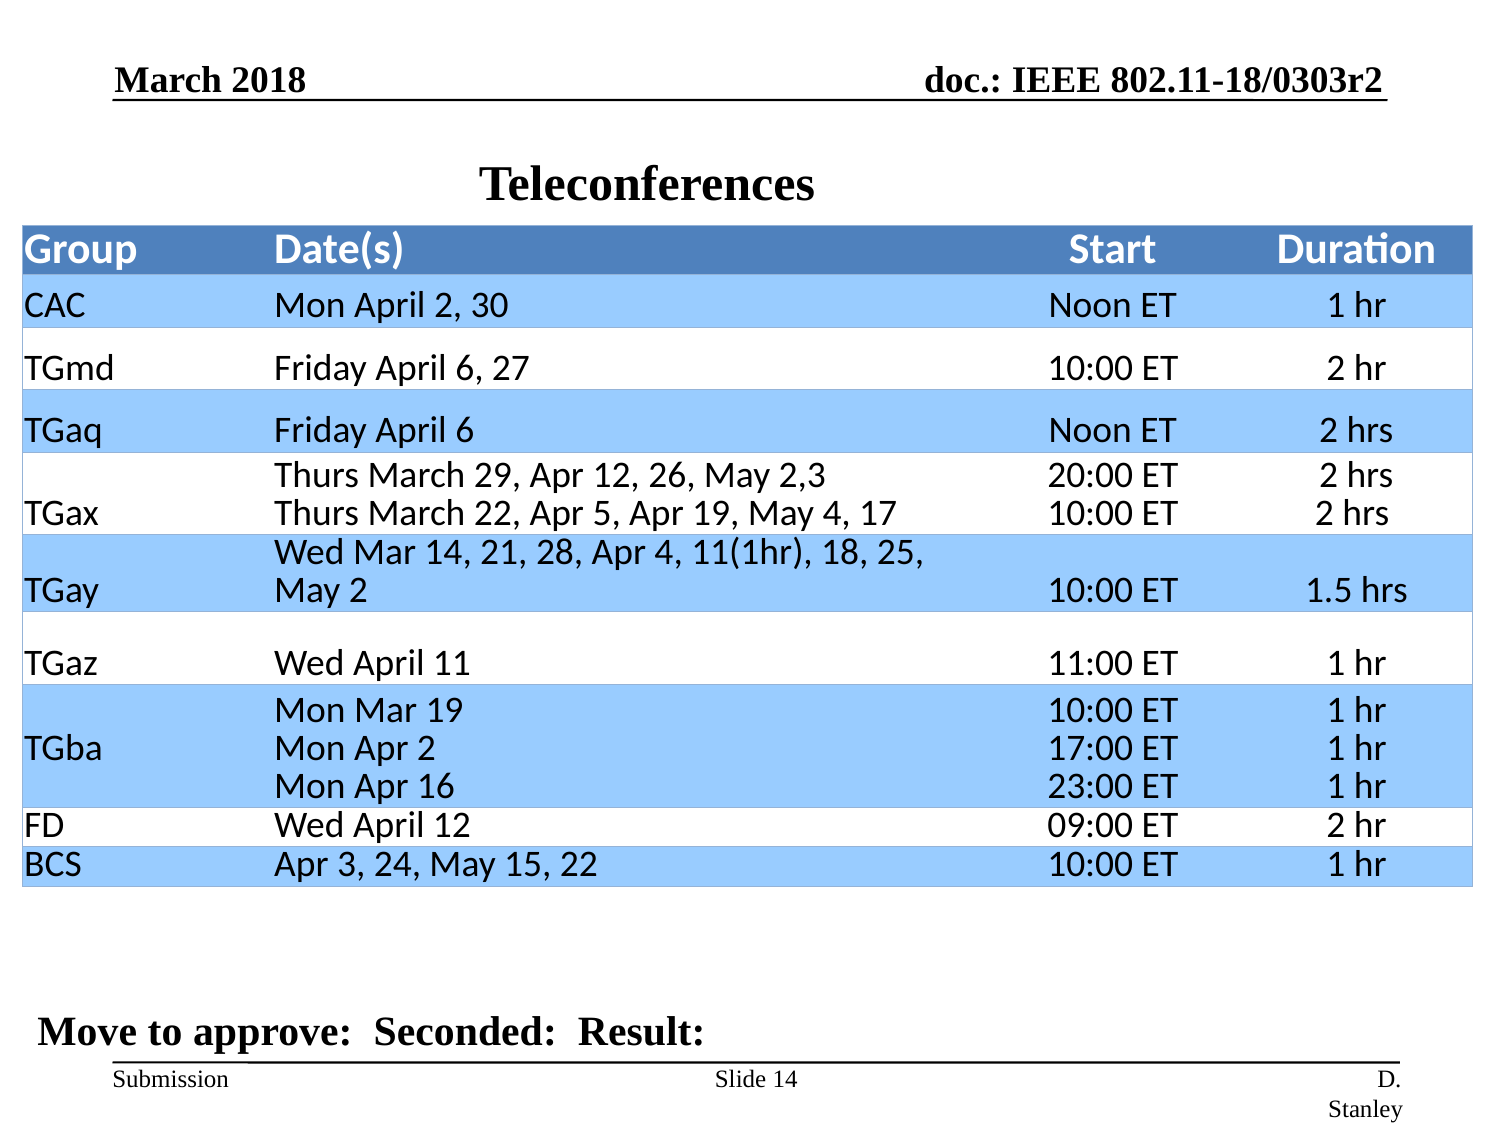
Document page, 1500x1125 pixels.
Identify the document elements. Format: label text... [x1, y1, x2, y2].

table_cell Thurs March 29, Apr 12, 26, May 2,3 Thurs March 22, Apr 5, Apr 19, May 4, 17 [272, 453, 985, 534]
text_box Move to approve: Seconded: Result: [22, 996, 1442, 1062]
table_cell TGmd [23, 328, 272, 389]
table_header Duration [1241, 226, 1472, 274]
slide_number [114, 54, 374, 101]
table_cell TGay [23, 535, 272, 611]
table_cell 09:00 ET [985, 808, 1241, 846]
table_cell Friday April 6, 27 [272, 328, 985, 389]
table_cell TGax [23, 453, 272, 534]
footer D. Stanley, HP Enterprise [1324, 1062, 1402, 1093]
table_cell CAC [23, 275, 272, 327]
table_cell Wed April 12 [272, 808, 985, 846]
table_cell 1.5 hrs [1241, 535, 1472, 611]
table_cell Noon ET [985, 275, 1241, 327]
table_cell 10:00 ET [985, 328, 1241, 389]
table_cell BCS [23, 847, 272, 886]
text_box Teleconferences [463, 143, 831, 219]
table_cell 2 hrs [1241, 390, 1472, 452]
table_cell Wed April 11 [272, 612, 985, 684]
table_cell 1 hr [1241, 612, 1472, 684]
table_cell 2 hr [1241, 328, 1472, 389]
table_cell 2 hrs 2 hrs [1241, 453, 1472, 534]
table_cell Mon April 2, 30 [272, 275, 985, 327]
table_cell 1 hr 1 hr 1 hr [1241, 685, 1472, 807]
table_header Start [985, 226, 1241, 274]
table_cell 10:00 ET 17:00 ET 23:00 ET [985, 685, 1241, 807]
table_cell Friday April 6 [272, 390, 985, 452]
table_cell TGaz [23, 612, 272, 684]
table_cell Wed Mar 14, 21, 28, Apr 4, 11(1hr), 18, 25, May 2 [272, 535, 985, 611]
table_cell 1 hr [1241, 275, 1472, 327]
slide_number Slide 14 [712, 1061, 800, 1093]
table_cell FD [23, 808, 272, 846]
table_cell 2 hr [1241, 808, 1472, 846]
table_cell Mon Mar 19 Mon Apr 2 Mon Apr 16 [272, 685, 985, 807]
table_cell 10:00 ET [985, 847, 1241, 886]
table_cell Apr 3, 24, May 15, 22 [272, 847, 985, 886]
table_header Date(s) [272, 226, 985, 274]
table_cell 1 hr [1241, 847, 1472, 886]
table_cell TGba [23, 685, 272, 807]
table_cell 11:00 ET [985, 612, 1241, 684]
table_cell TGaq [23, 390, 272, 452]
table_cell Noon ET [985, 390, 1241, 452]
table_cell 10:00 ET [985, 535, 1241, 611]
table_header Group [23, 226, 272, 274]
table_cell 20:00 ET 10:00 ET [985, 453, 1241, 534]
